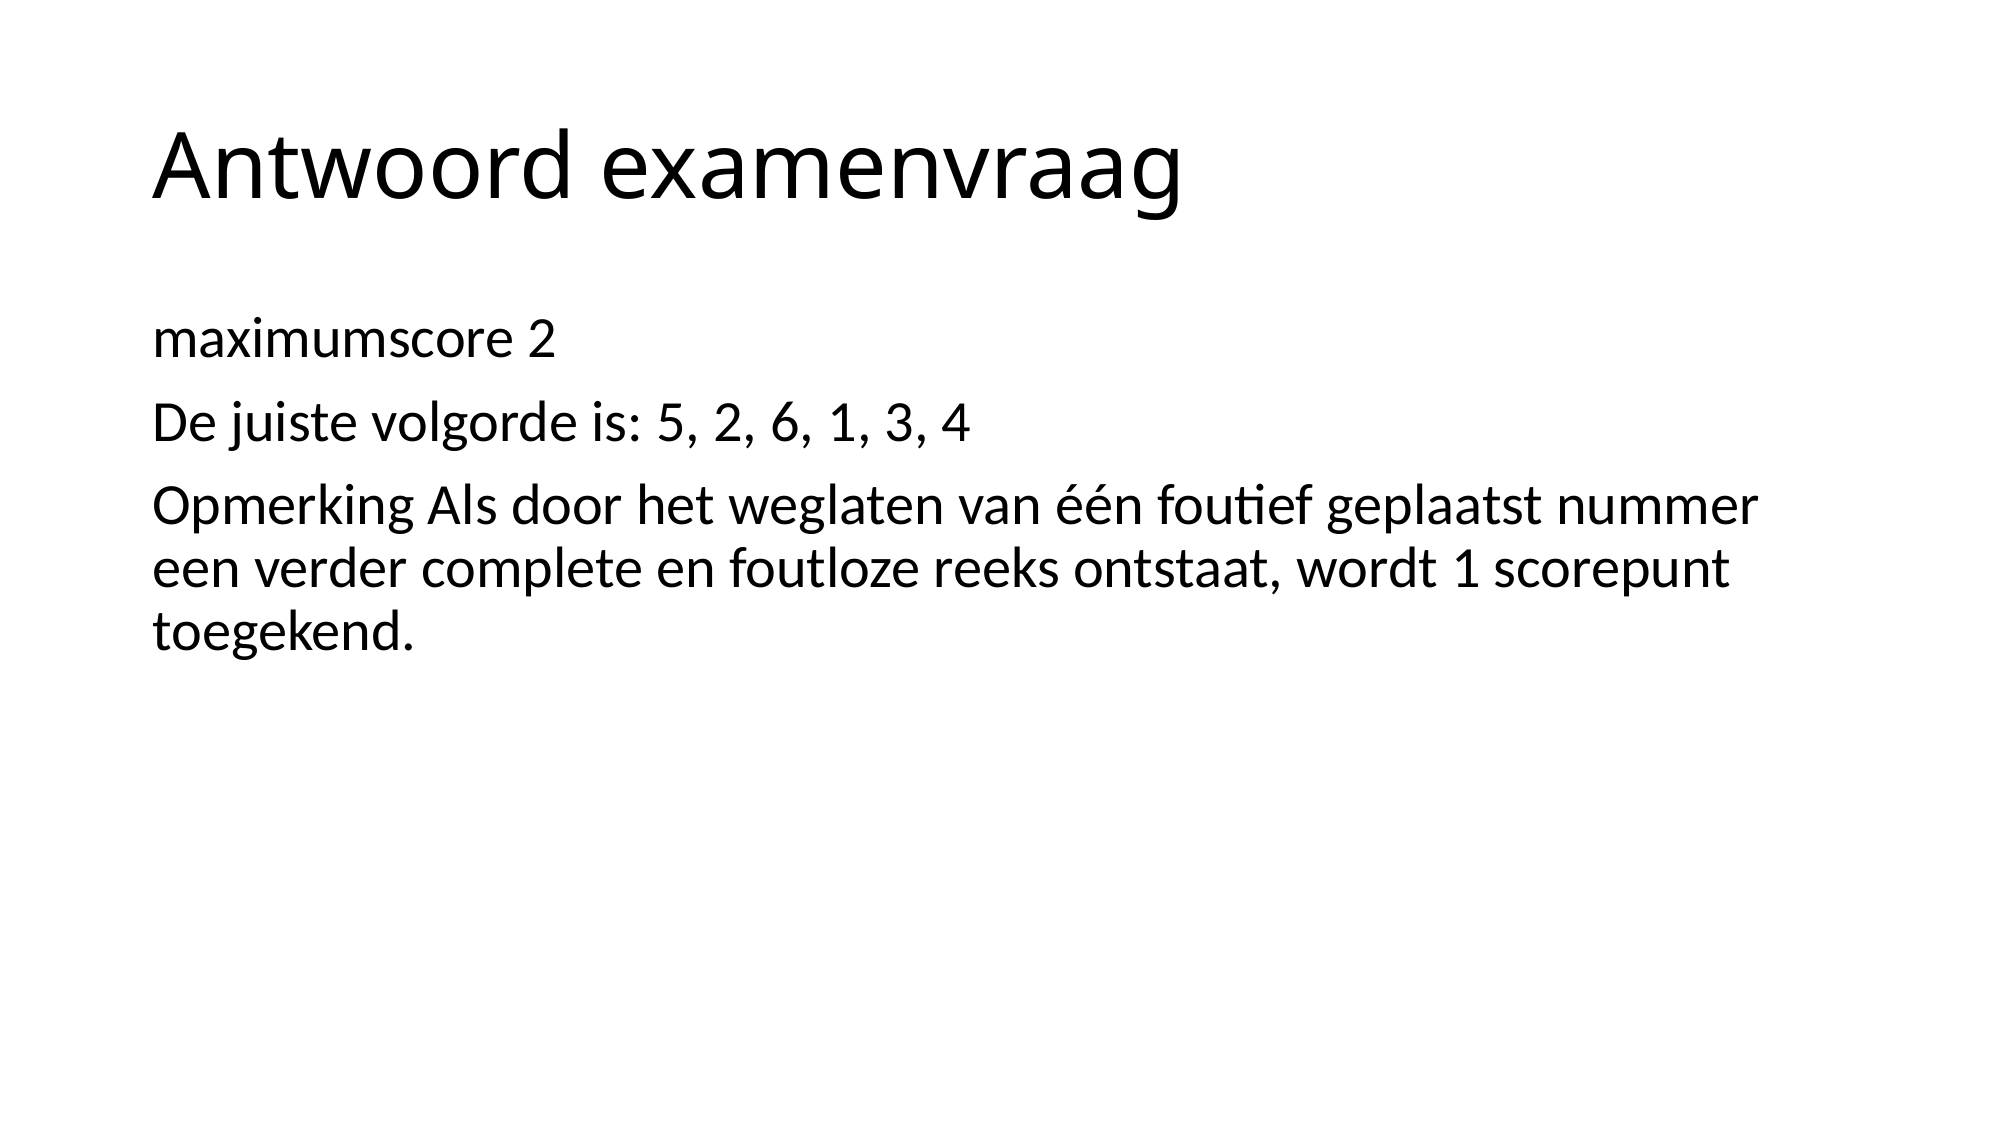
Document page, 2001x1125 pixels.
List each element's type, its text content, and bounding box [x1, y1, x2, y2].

list maximumscore 2 De juiste volgorde is: 5, 2, 6, 1, 3, 4 Opmerking Als door het weglaten van één foutief geplaatst nummer een verder complete en foutloze reeks ontstaat, wordt 1 scorepunt toegekend. [137, 299, 1863, 1014]
title Antwoord examenvraag [137, 59, 1863, 278]
